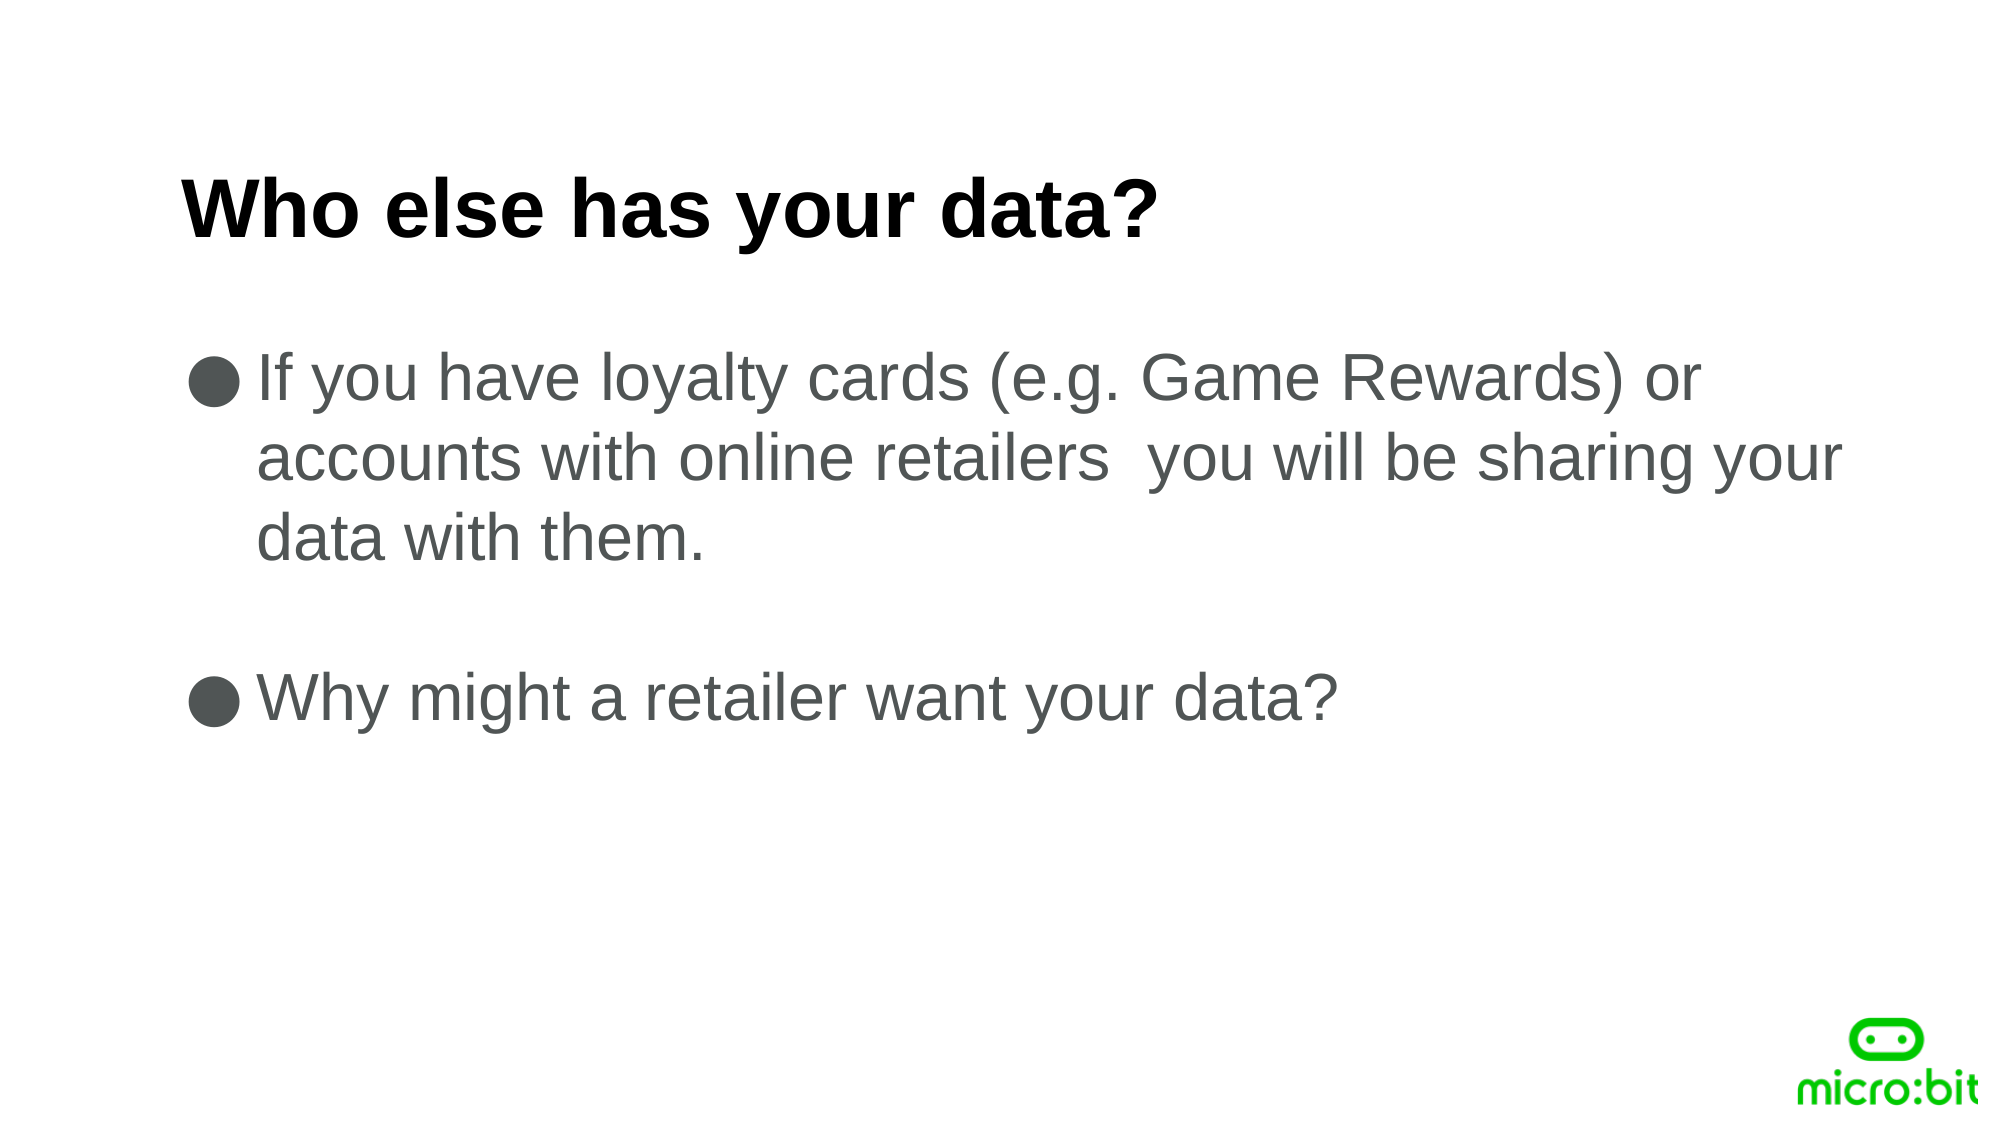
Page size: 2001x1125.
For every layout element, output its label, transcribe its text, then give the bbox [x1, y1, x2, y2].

picture [1797, 1017, 1978, 1106]
text_box Who else has your data? If you have loyalty cards (e.g. Game Rewards) or accounts with online retailers you will be sharing your data with them. Why might a retailer want your data? [166, 60, 1918, 884]
